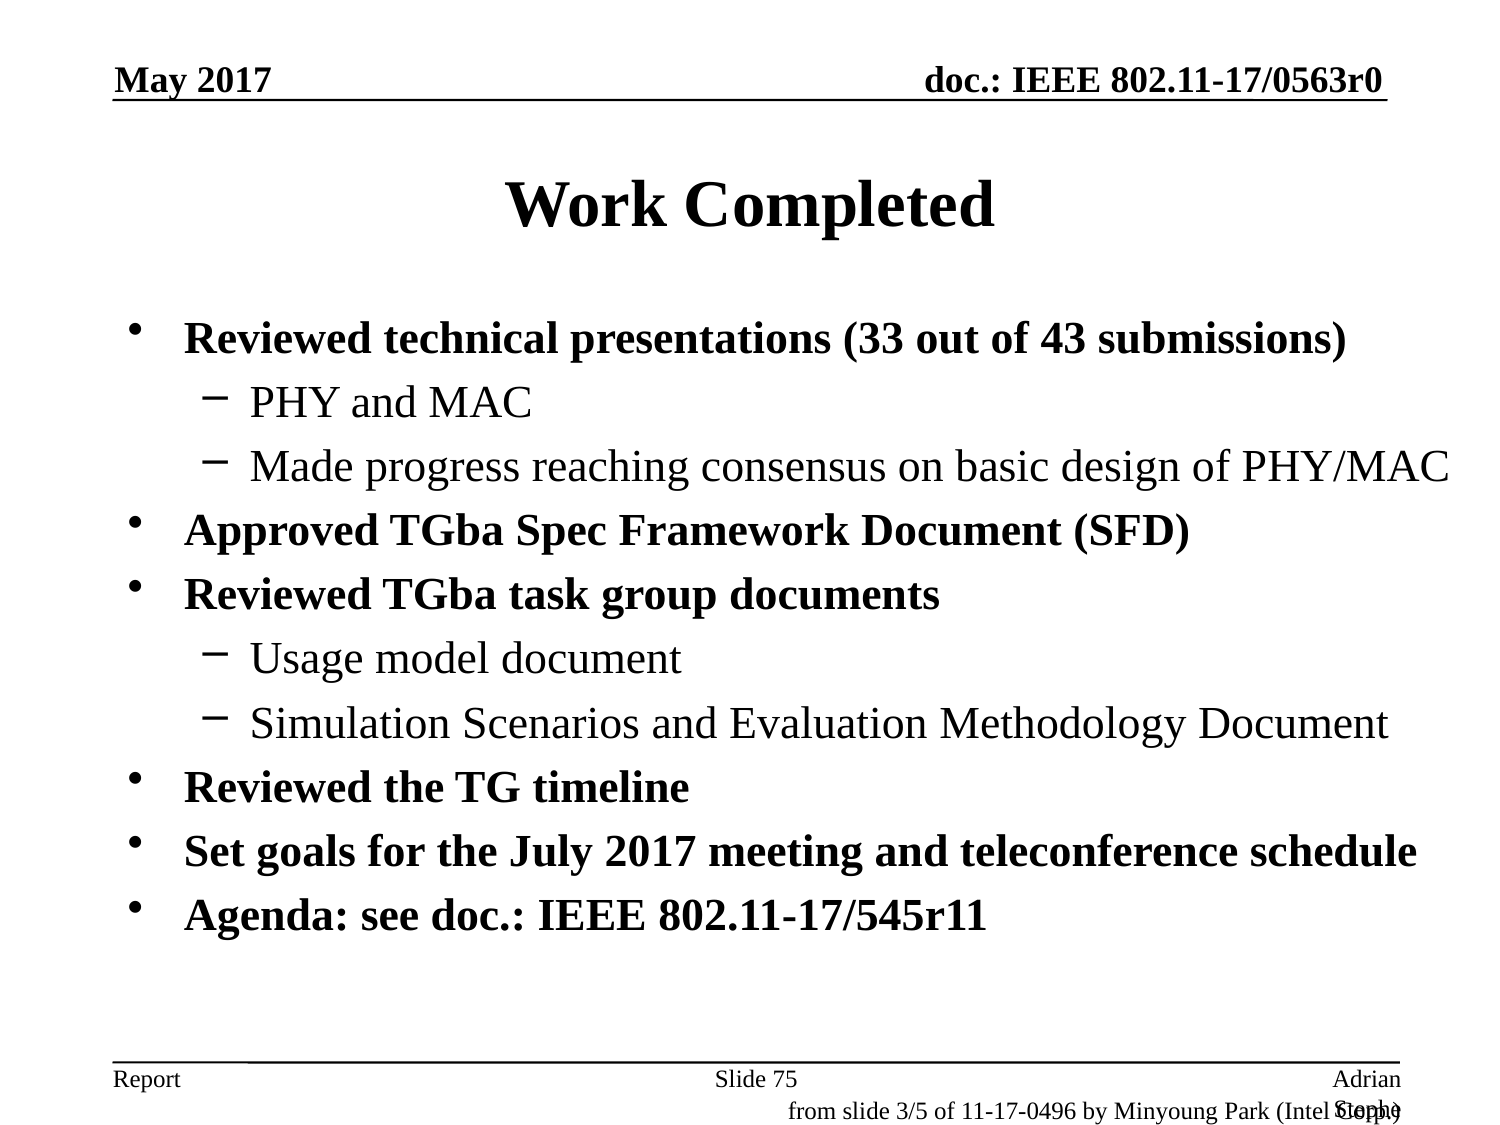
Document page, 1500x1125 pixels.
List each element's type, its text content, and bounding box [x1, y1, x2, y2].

footer Adrian Stephens, Intel Corporation [1324, 1061, 1402, 1087]
text_box from slide 3/5 of 11-17-0496 by Minyoung Park (Intel Corp.) [343, 1087, 1417, 1125]
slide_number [114, 54, 374, 101]
slide_number Slide 75 [711, 1061, 801, 1087]
list Reviewed technical presentations (33 out of 43 submissions) PHY and MAC Made progress reaching consensus on basic design of PHY/MAC Approved TGba Spec Framework Document (SFD) Reviewed TGba task group documents Usage model document Simulation Scenarios and Evaluation Methodology Document Reviewed the TG timeline Set goals for the July 2017 meeting and teleconference schedule Agenda: see doc.: IEEE 802.11-17/545r11 [112, 299, 1488, 1063]
title Work Completed [112, 112, 1388, 288]
